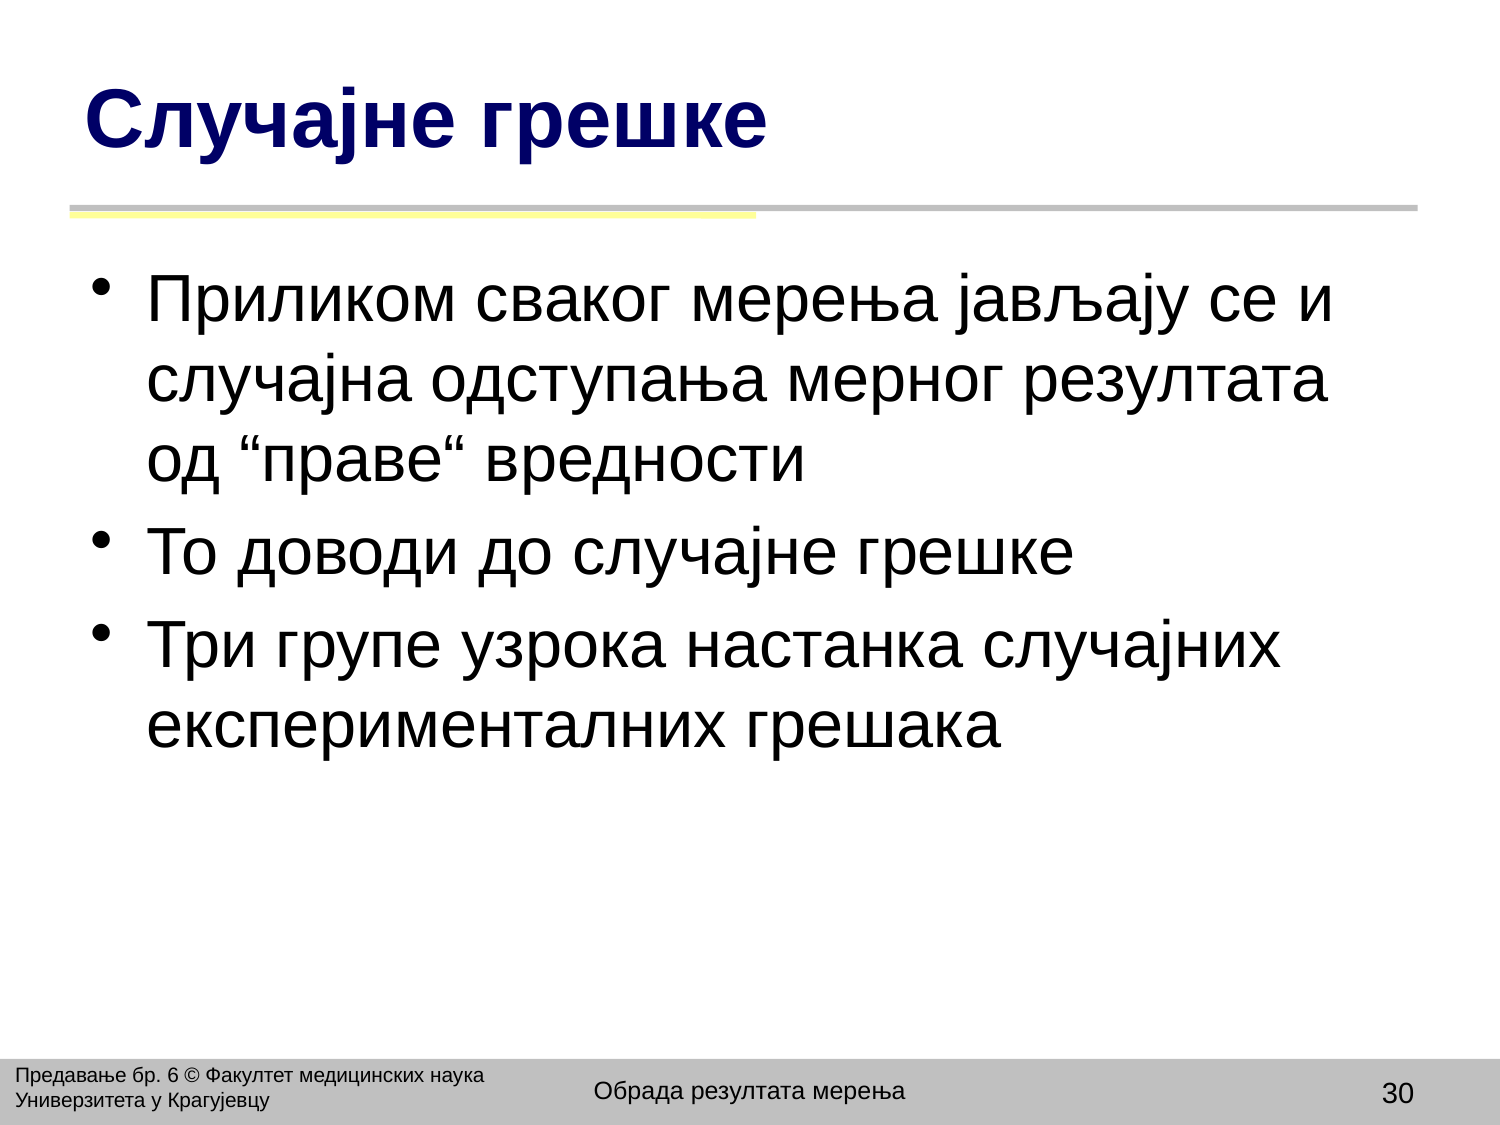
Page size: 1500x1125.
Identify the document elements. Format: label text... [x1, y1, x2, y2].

slide_number 30 [1079, 1066, 1430, 1125]
list Приликом сваког мерења јављају се и случајна одступања мерног резултата од “праве“ вредности То доводи до случајне грешке Три групе узрока настанка случајних експерименталних грешака [74, 246, 1426, 1023]
slide_number Предавање бр. 6 © Факултет медицинских наука Универзитета у Крагујевцу [0, 1053, 631, 1108]
footer Обрада резултата мерења [512, 1066, 988, 1125]
title Случајне грешке [69, 19, 1426, 208]
